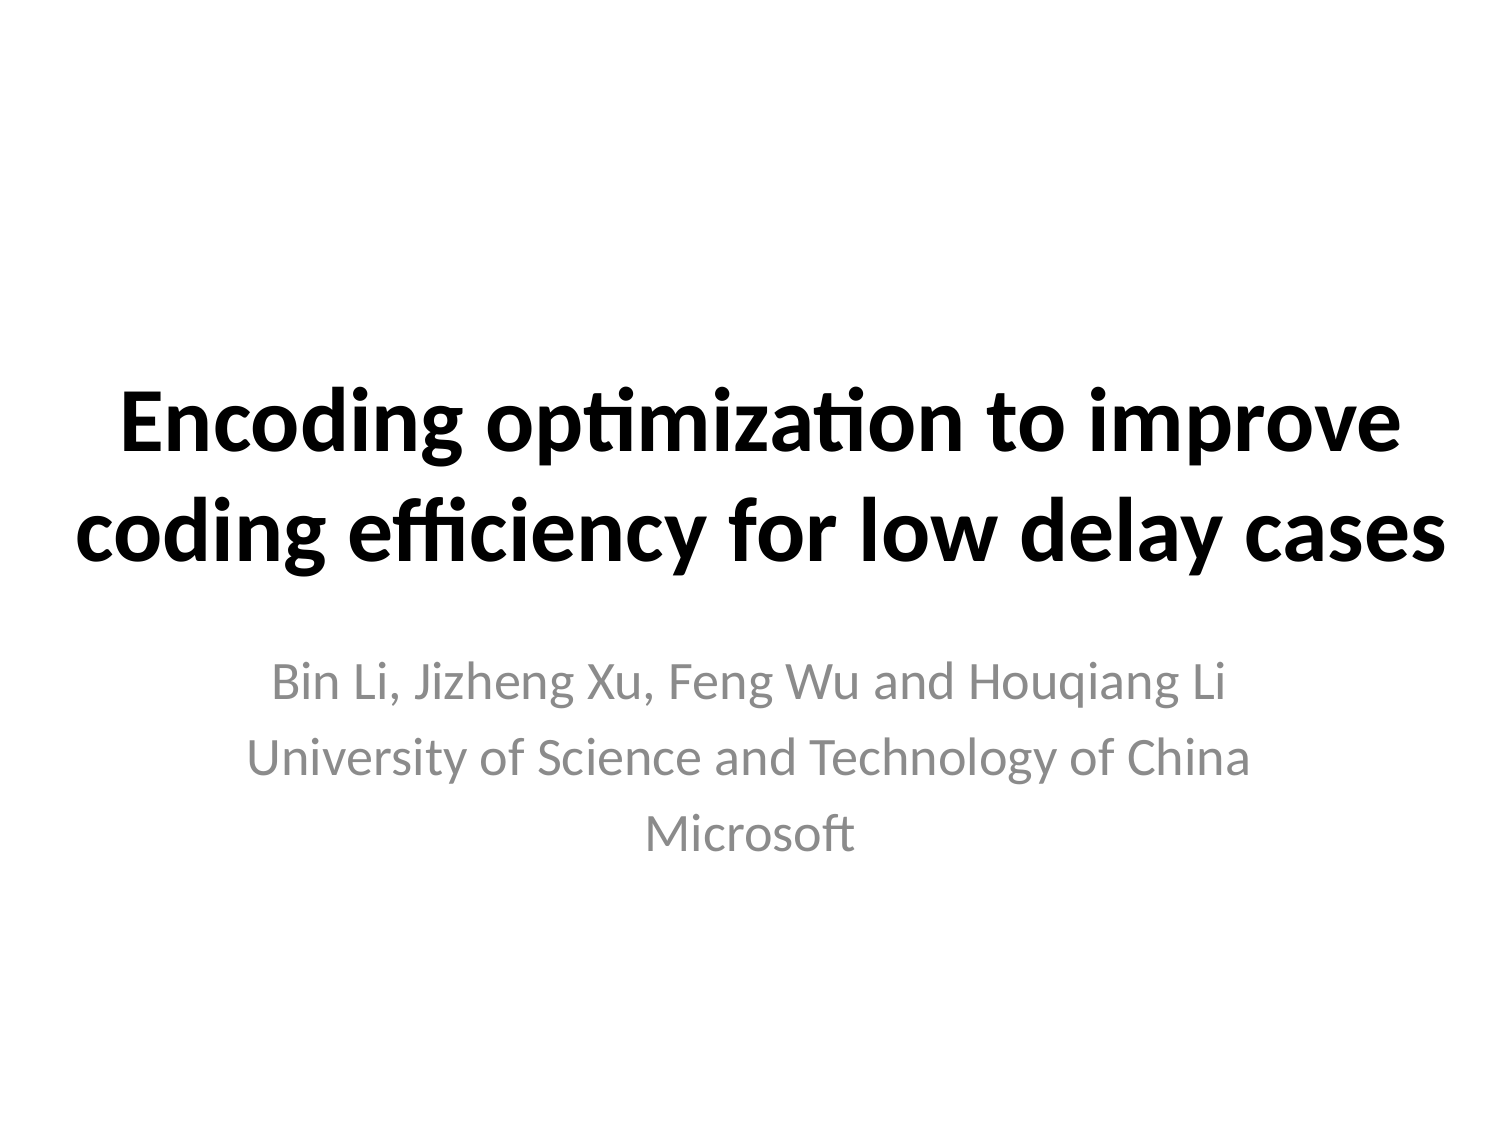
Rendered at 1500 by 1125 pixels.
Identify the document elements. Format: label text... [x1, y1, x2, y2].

subtitle Bin Li, Jizheng Xu, Feng Wu and Houqiang Li University of Science and Technology of China Microsoft [225, 637, 1275, 925]
title Encoding optimization to improve coding efficiency for low delay cases [53, 349, 1471, 591]
